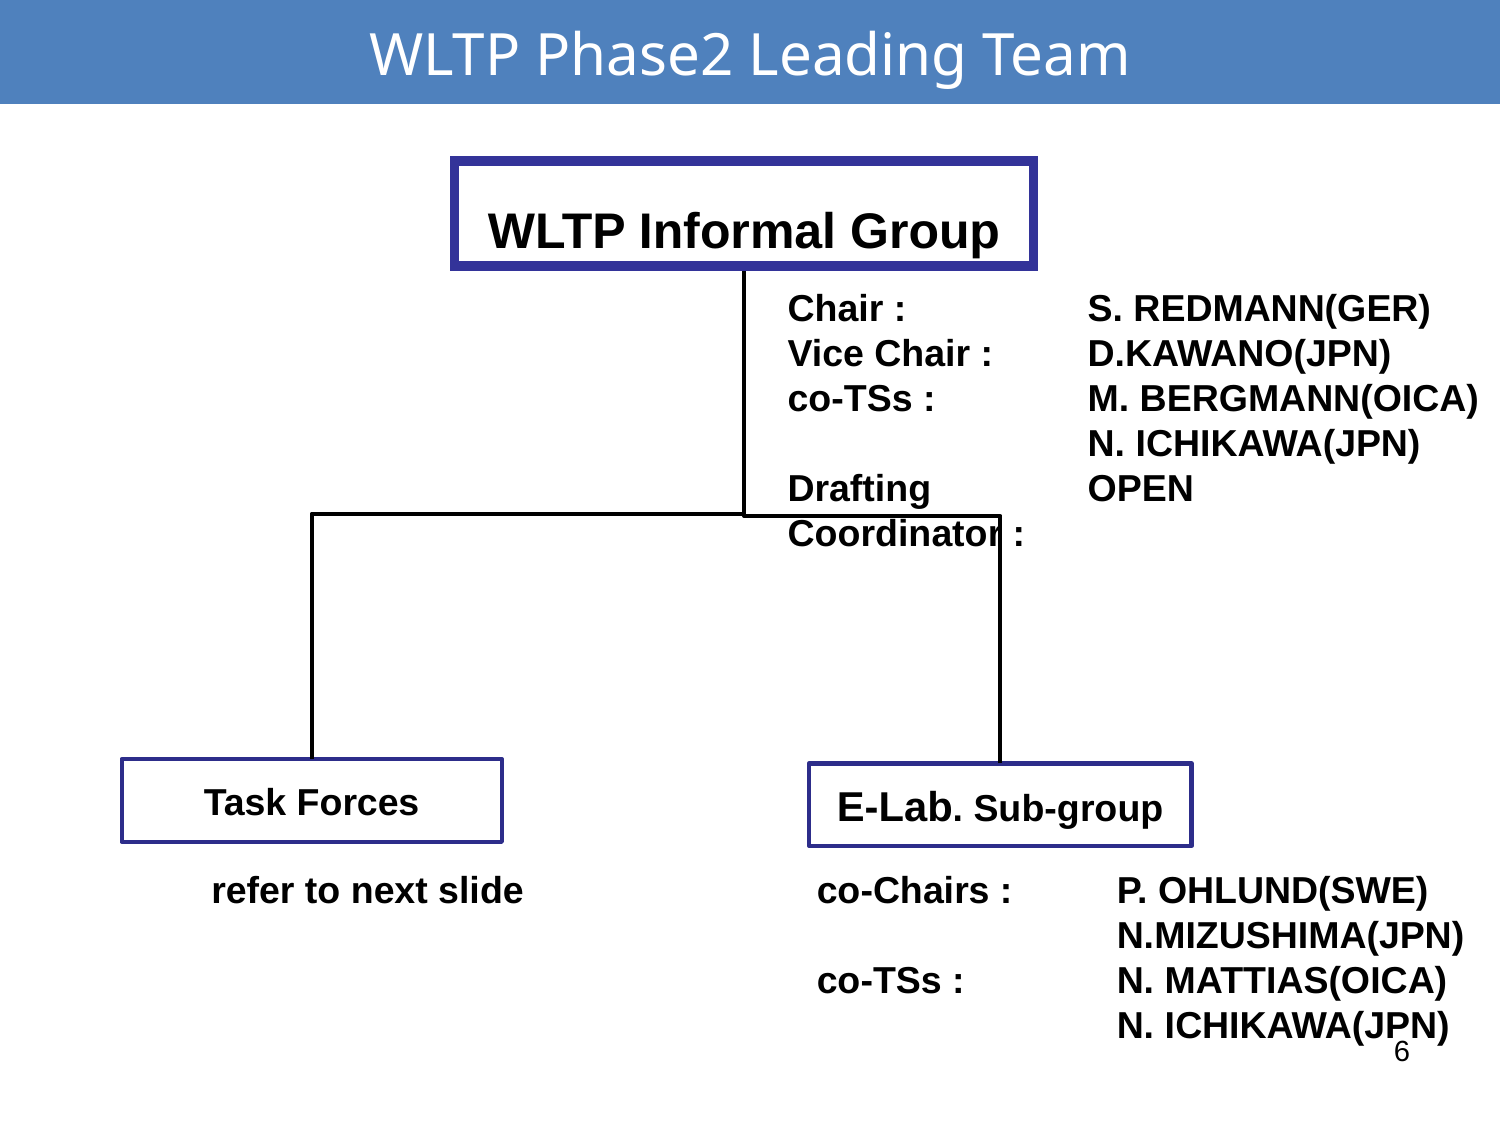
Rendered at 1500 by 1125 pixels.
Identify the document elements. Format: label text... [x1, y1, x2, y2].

text_box co-Chairs : P. OHLUND(SWE) N.MIZUSHIMA(JPN) co-TSs : N. MATTIAS(OICA) N. ICHIKAWA(JPN) [802, 858, 1495, 1054]
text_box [278, 293, 778, 727]
text_box refer to next slide [196, 858, 550, 919]
text_box WLTP Informal Group [454, 161, 1034, 266]
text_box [782, 383, 1124, 641]
slide_number 6 [1074, 1054, 1425, 1103]
text_box Chair : S. REDMANN(GER) Vice Chair : D.KAWANO(JPN) co-TSs : M. BERGMANN(OICA) N. ICHIKAWA(JPN) Drafting OPEN Coordinator : [772, 276, 1495, 561]
text_box E-Lab. Sub-group [807, 761, 1194, 848]
text_box Task Forces [120, 757, 504, 844]
text_box WLTP Phase2 Leading Team [0, 0, 1500, 104]
